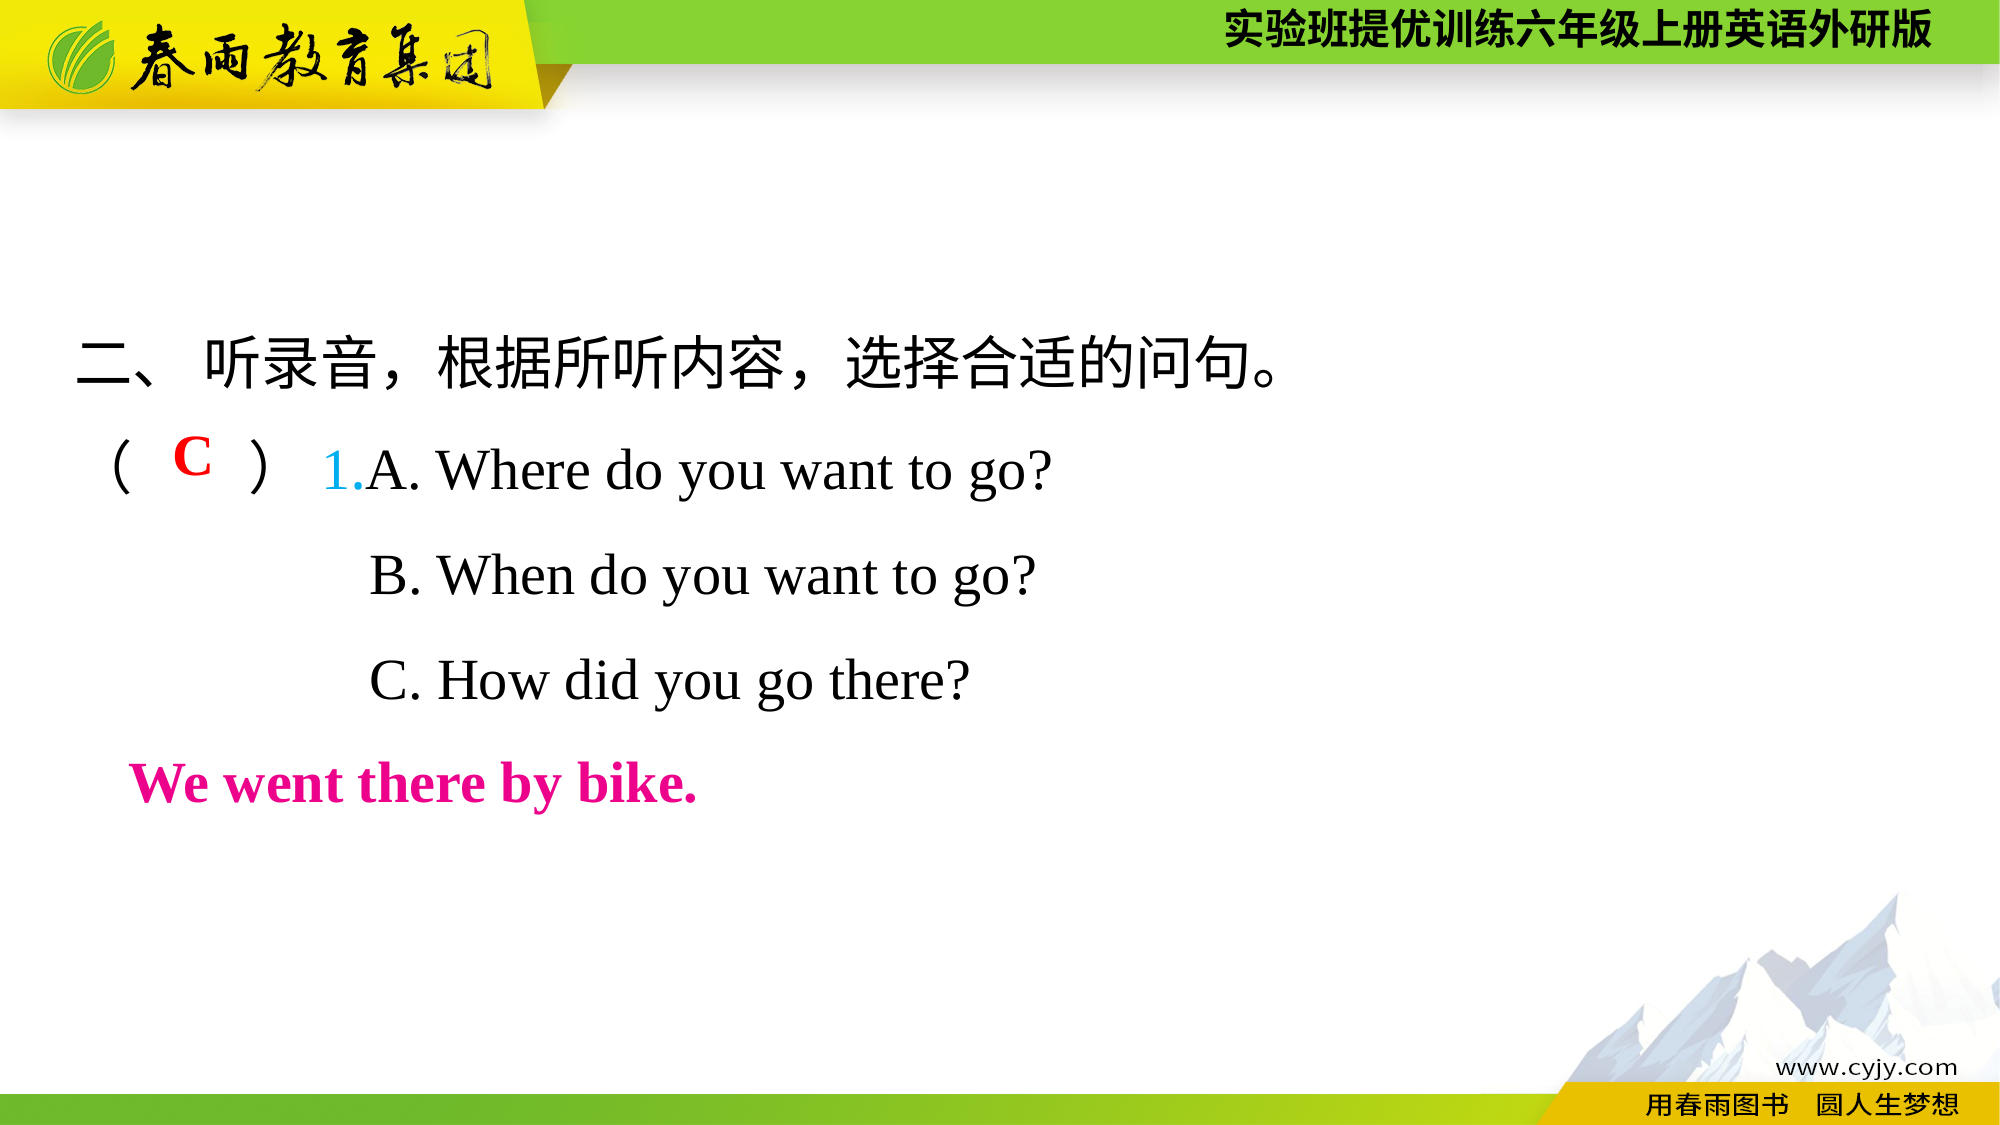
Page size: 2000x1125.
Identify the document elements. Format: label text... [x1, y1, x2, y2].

text_box We went there by bike. [113, 702, 1114, 822]
list 二、 听录音，根据所听内容，选择合适的问句。 （ ）1.A. Where do you want to go? B. When do you want to go? C. How did you go there? [59, 283, 1944, 710]
picture [0, 0, 2000, 1125]
text_box C [158, 409, 256, 495]
